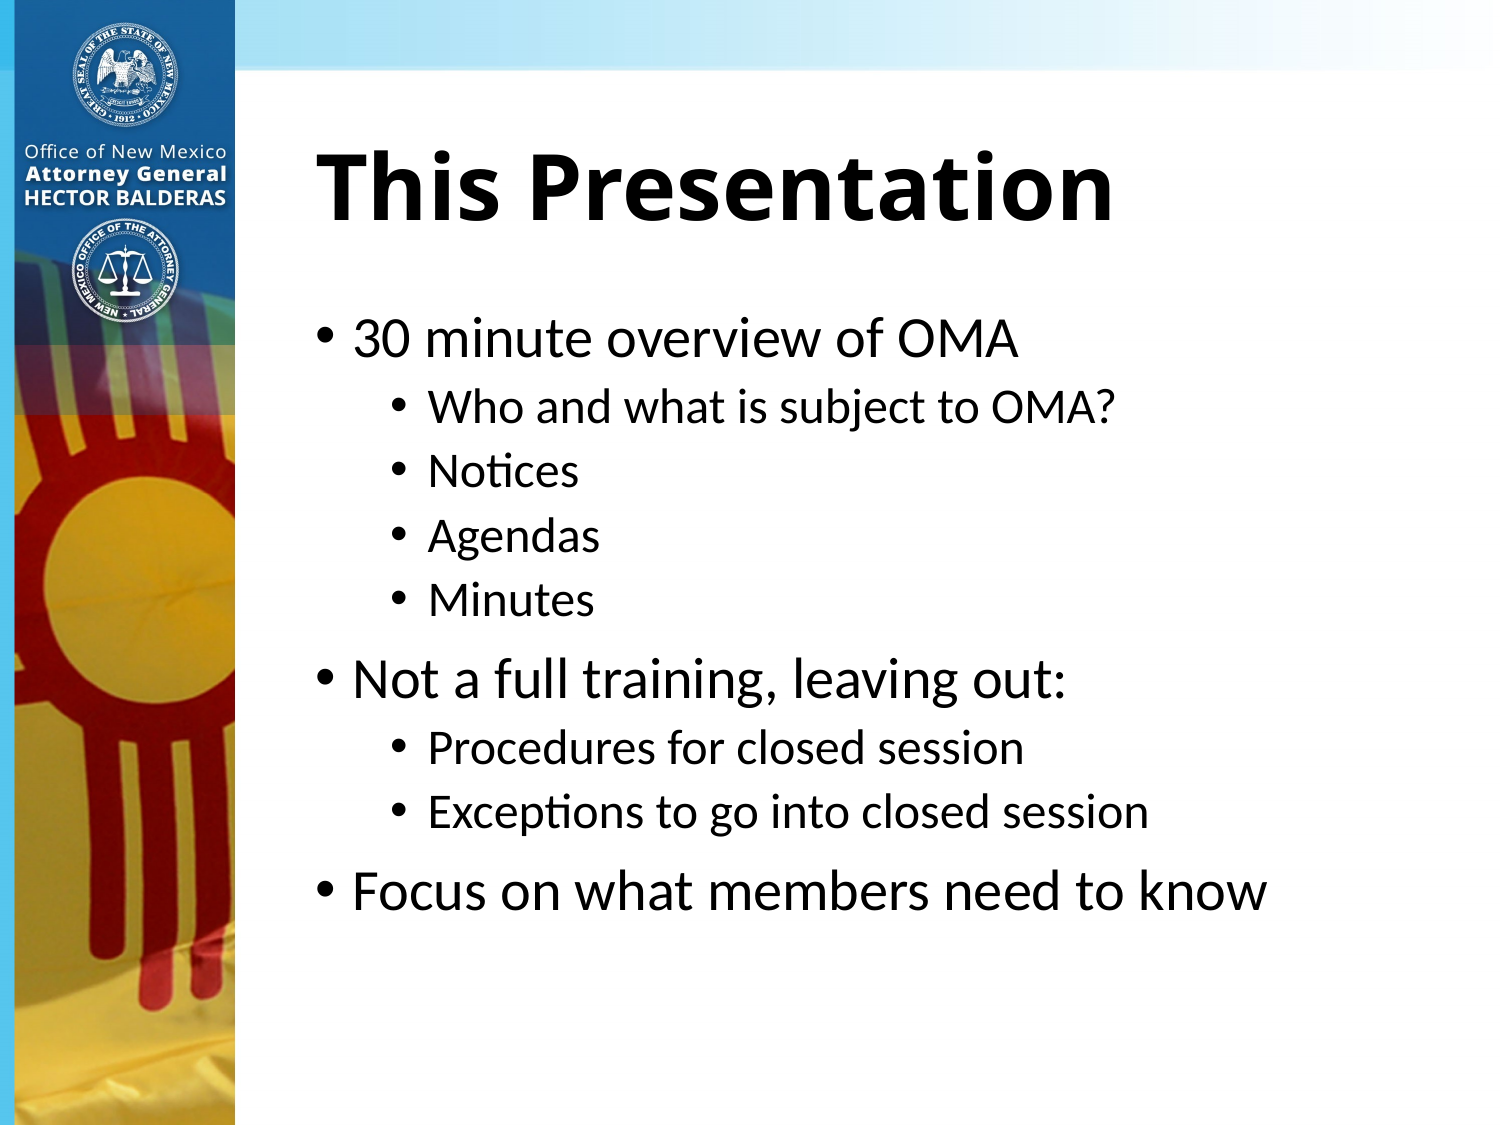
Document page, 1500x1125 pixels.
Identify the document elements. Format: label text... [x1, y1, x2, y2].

list 30 minute overview of OMA Who and what is subject to OMA? Notices Agendas Minutes Not a full training, leaving out: Procedures for closed session Exceptions to go into closed session Focus on what members need to know [300, 299, 1397, 1014]
title This Presentation [300, 82, 1397, 299]
picture [0, 0, 1500, 1125]
